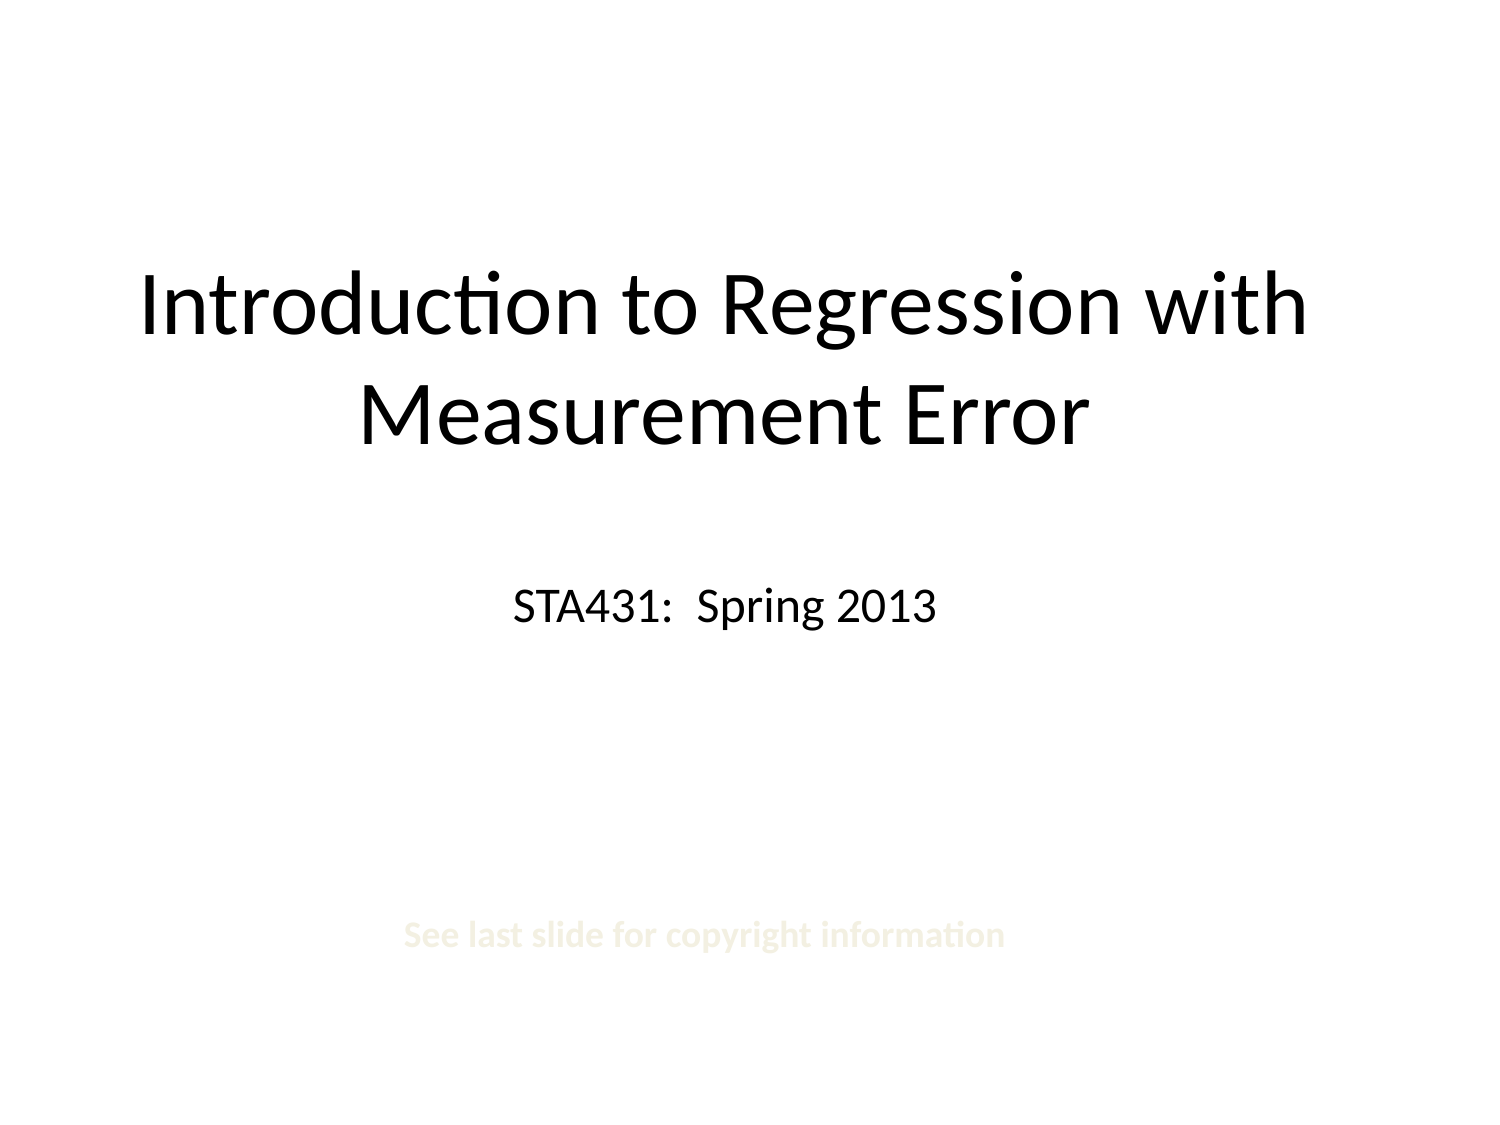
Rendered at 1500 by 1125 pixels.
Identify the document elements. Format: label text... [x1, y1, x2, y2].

text_box See last slide for copyright information [389, 902, 1037, 962]
title Introduction to Regression with Measurement Error STA431: Spring 2013 [87, 187, 1363, 688]
